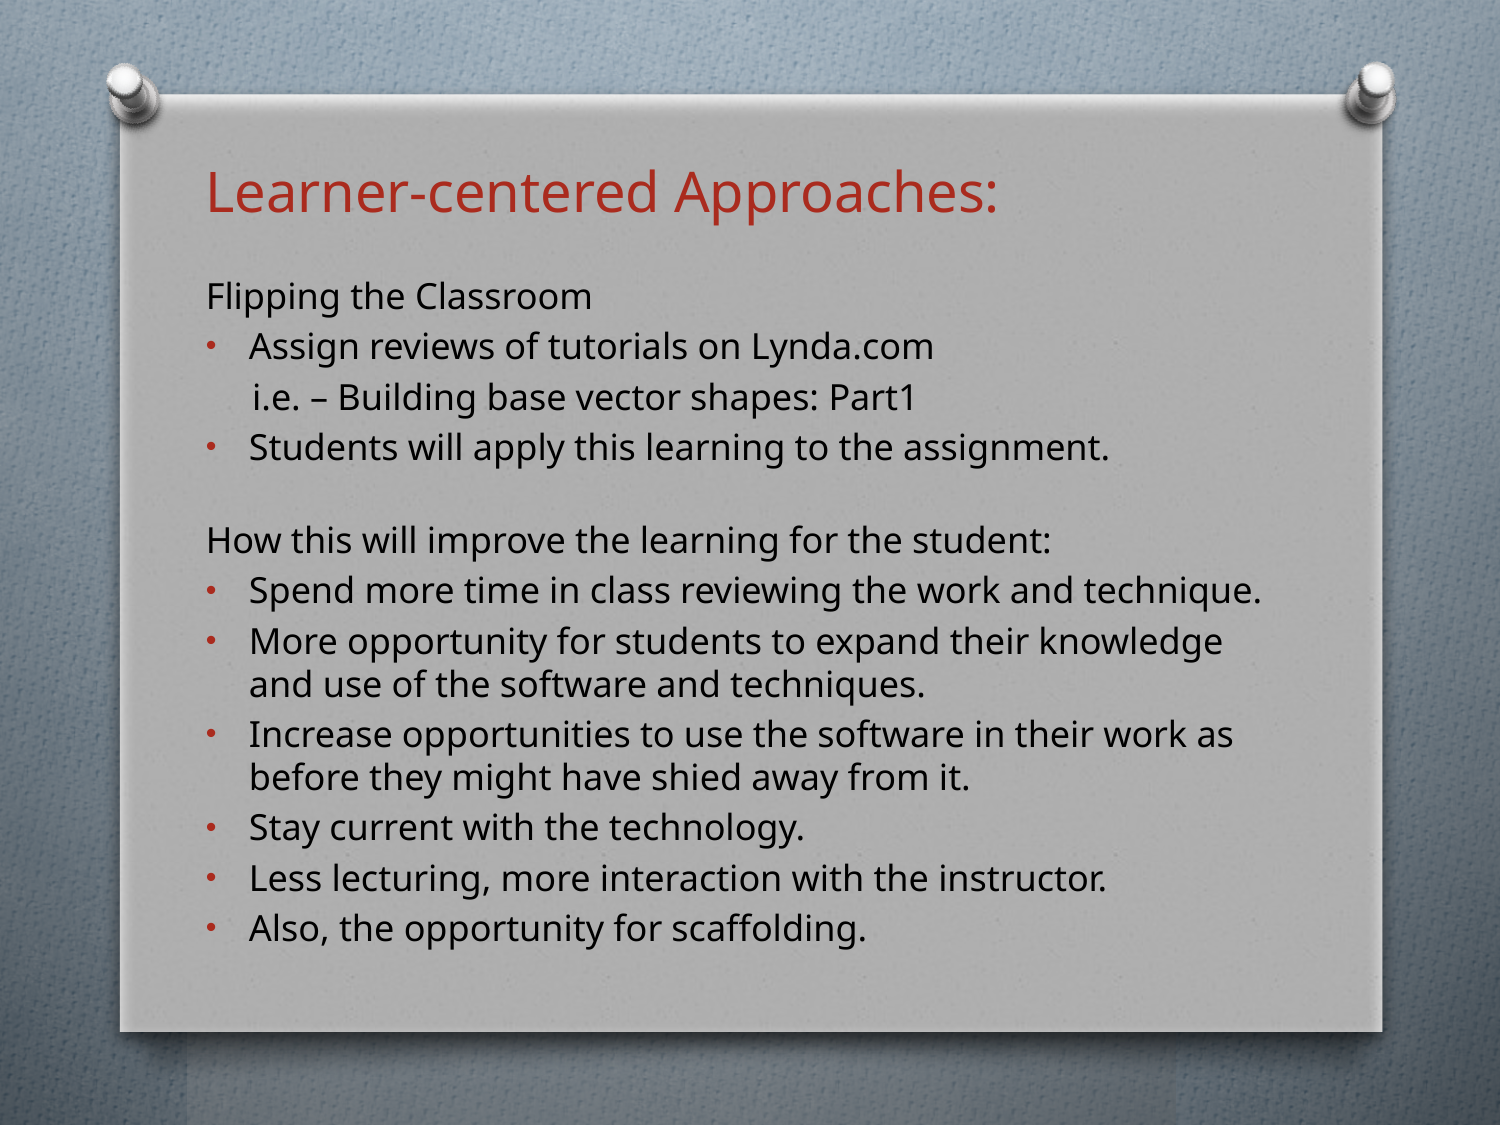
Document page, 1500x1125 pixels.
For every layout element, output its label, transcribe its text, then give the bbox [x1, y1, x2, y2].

list Learner-centered Approaches: Flipping the Classroom Assign reviews of tutorials on Lynda.com i.e. – Building base vector shapes: Part1 Students will apply this learning to the assignment. How this will improve the learning for the student: Spend more time in class reviewing the work and technique. More opportunity for students to expand their knowledge and use of the software and techniques. Increase opportunities to use the software in their work as before they might have shied away from it. Stay current with the technology. Less lecturing, more interaction with the instructor. Also, the opportunity for scaffolding. [190, 148, 1305, 970]
picture [1317, 35, 1439, 156]
picture [75, 29, 198, 153]
